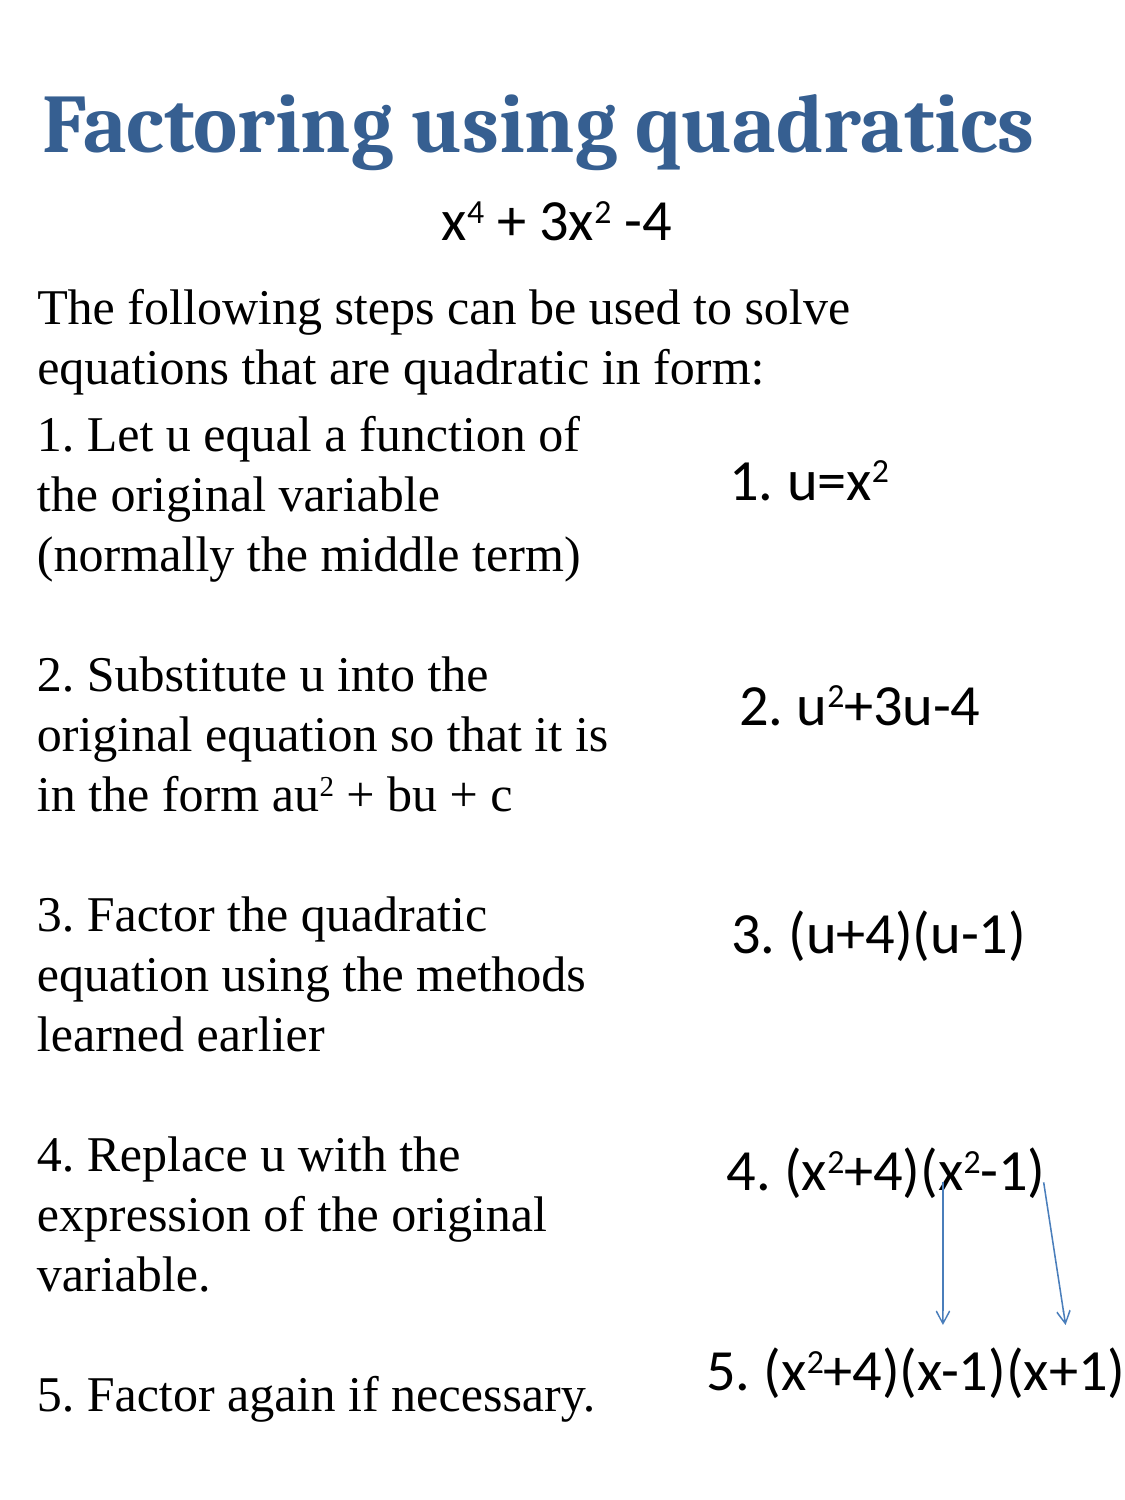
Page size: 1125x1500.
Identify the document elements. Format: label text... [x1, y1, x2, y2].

text_box x4 + 3x2 -4 [427, 174, 687, 260]
title Factoring using quadratics [27, 37, 1078, 200]
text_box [942, 1182, 1066, 1326]
text_box 4. (x2+4)(x2-1) [712, 1125, 1088, 1210]
text_box 5. (x2+4)(x-1)(x+1) [691, 1325, 1125, 1410]
text_box 3. (u+4)(u-1) [716, 888, 1042, 973]
text_box 1. Let u equal a function of the original variable (normally the middle term) 2. Substitute u into the original equation so that it is in the form au2 + bu + c 3. Factor the quadratic equation using the methods learned earlier 4. Replace u with the expression of the original variable. 5. Factor again if necessary. [22, 394, 638, 1429]
text_box 1. u=x2 [714, 434, 904, 520]
list The following steps can be used to solve equations that are quadratic in form: [22, 266, 1048, 392]
text_box 2. u2+3u-4 [724, 659, 996, 745]
